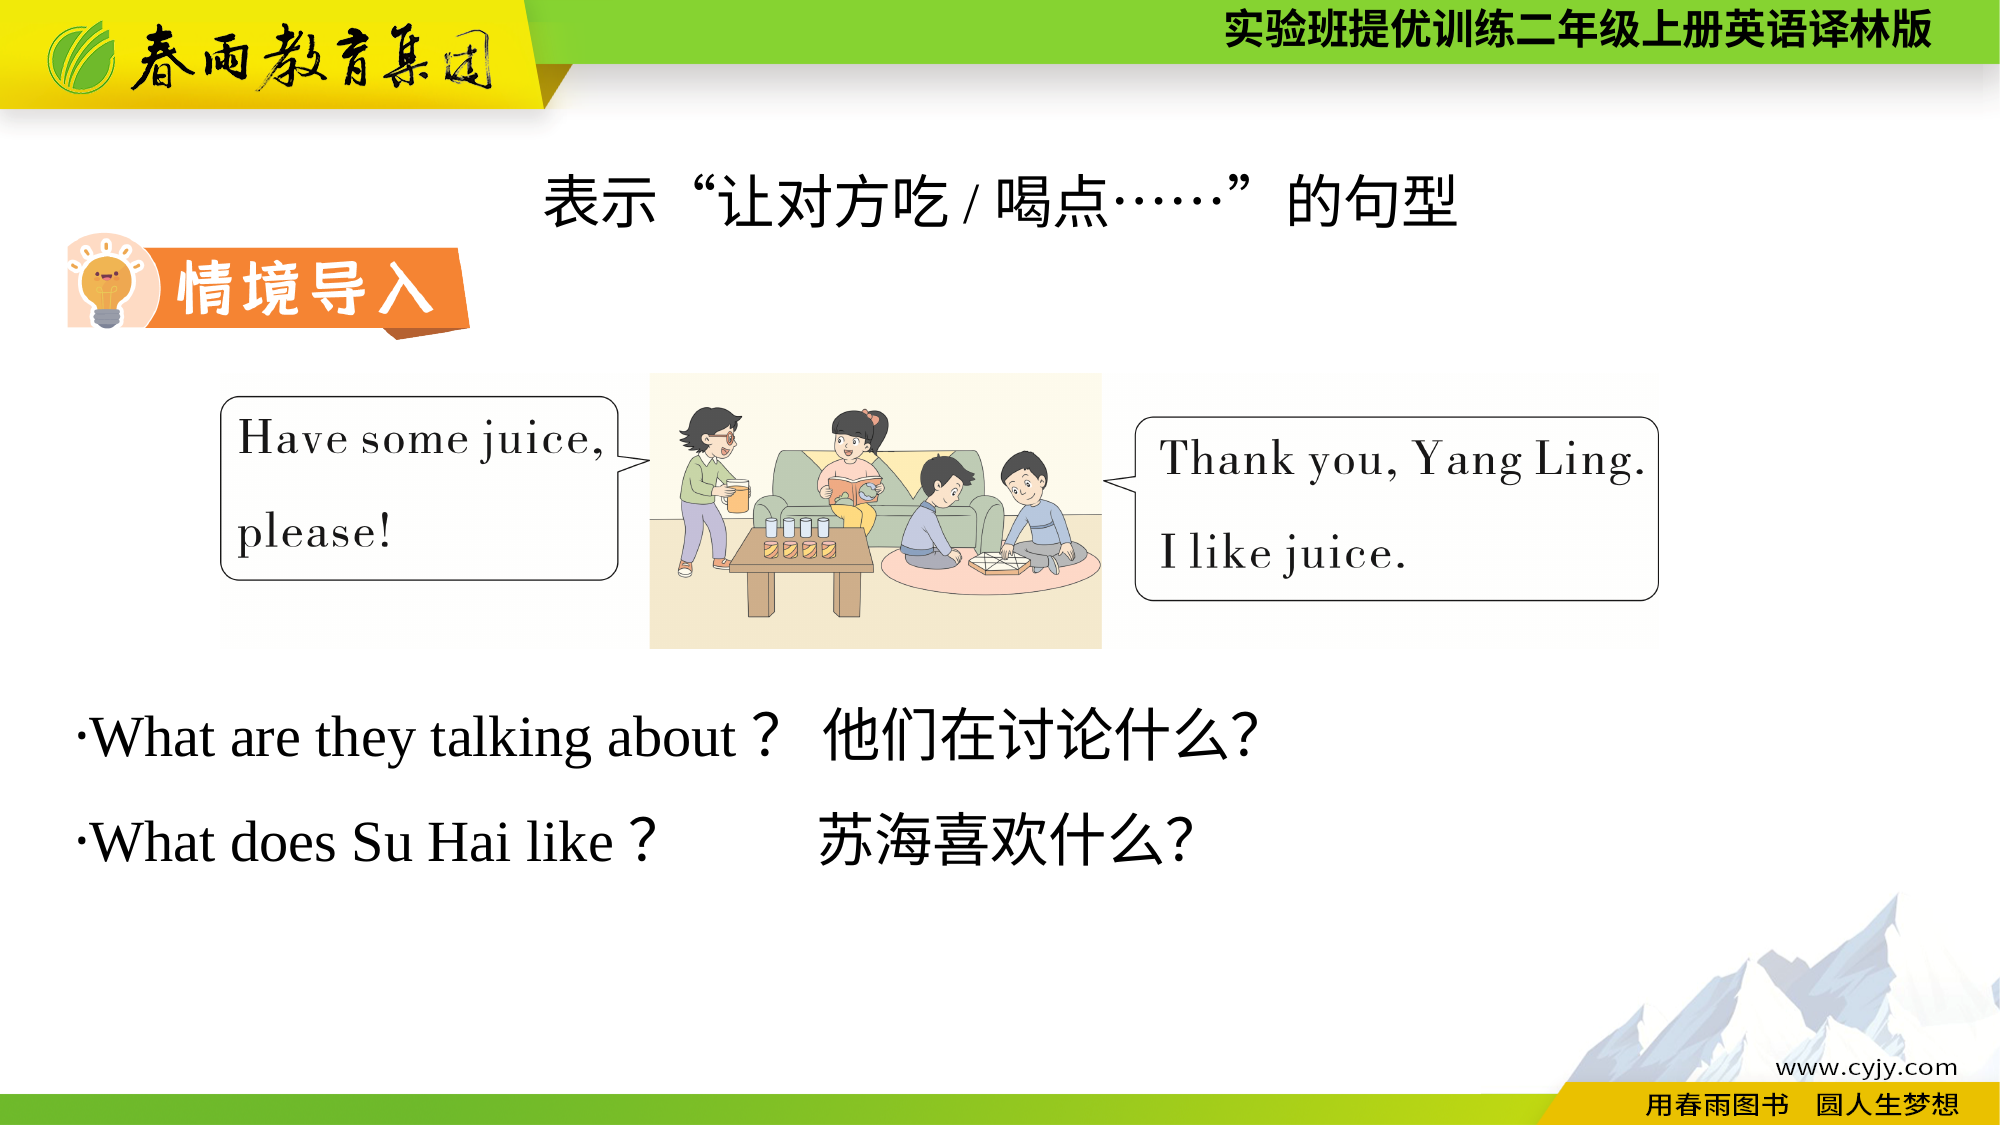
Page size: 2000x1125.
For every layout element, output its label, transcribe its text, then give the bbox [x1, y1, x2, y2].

picture [0, 0, 2000, 1125]
list 表示“让对方吃/喝点……”的句型 [59, 122, 1944, 231]
text_box ·What are they talking about？ 他们在讨论什么？ ·What does Su Hai like？ 苏海喜欢什么？ [59, 655, 1944, 881]
